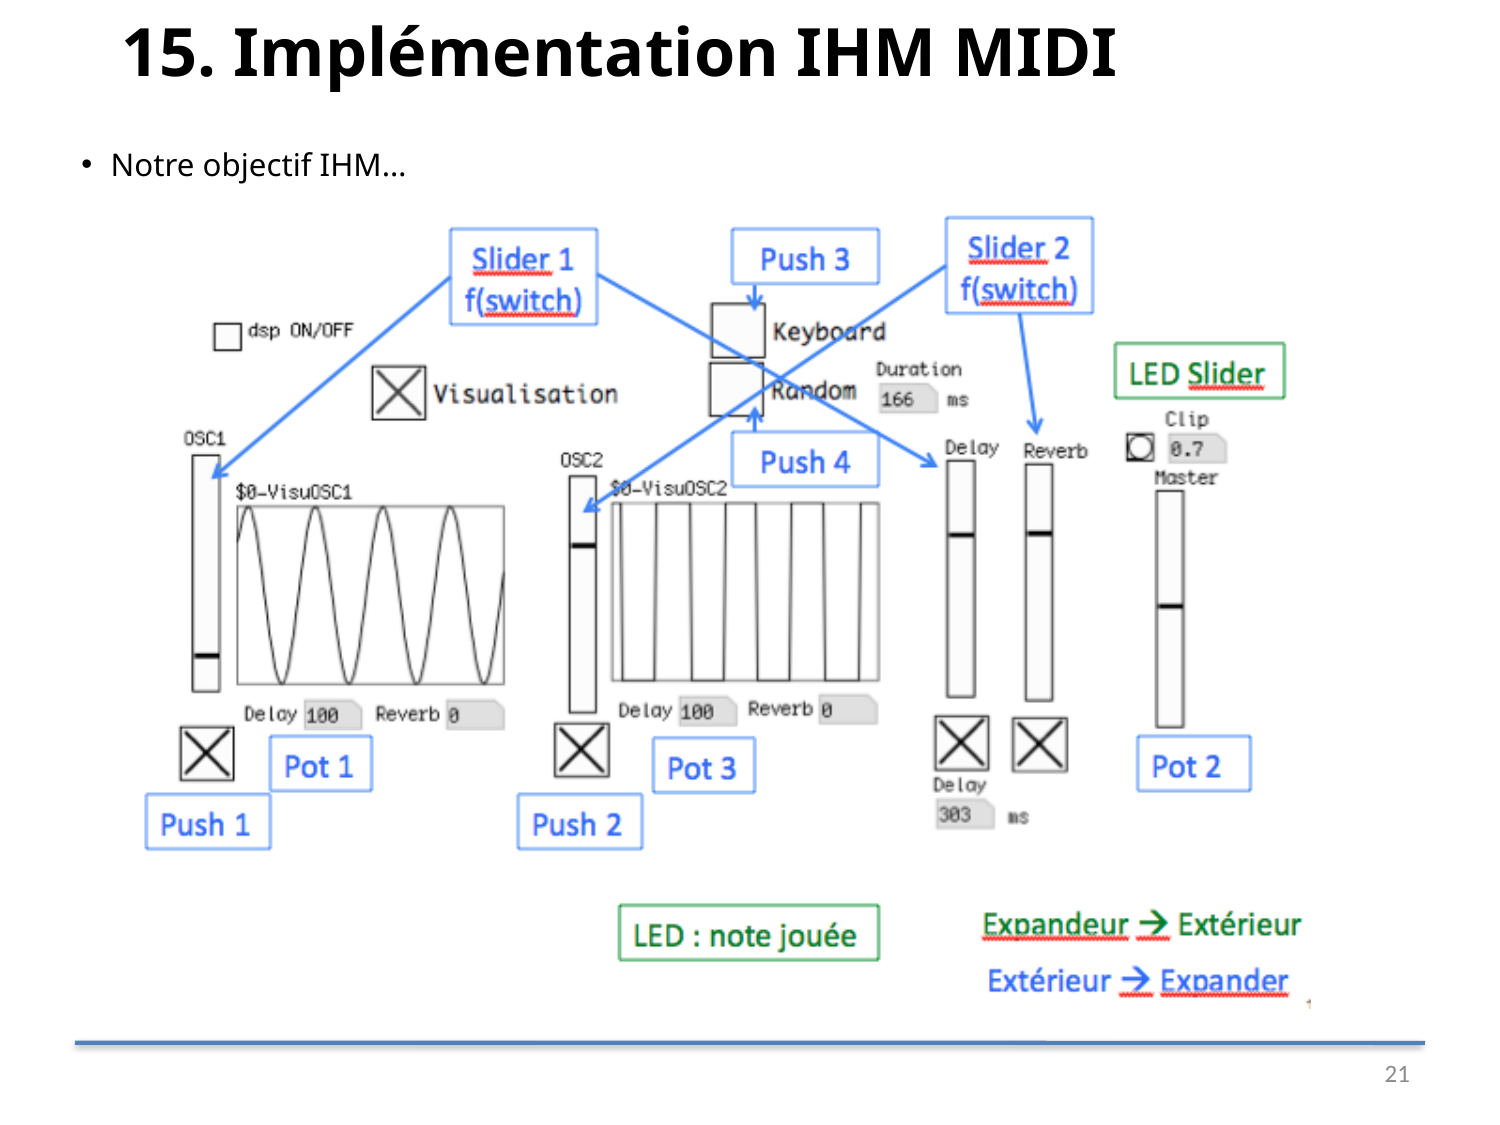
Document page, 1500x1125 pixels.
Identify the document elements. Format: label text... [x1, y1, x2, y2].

slide_number 21 [1074, 1042, 1425, 1103]
text_box 15. Implémentation IHM MIDI [106, 2, 1382, 102]
picture [143, 205, 1311, 1009]
list Notre objectif IHM… [66, 137, 1346, 192]
